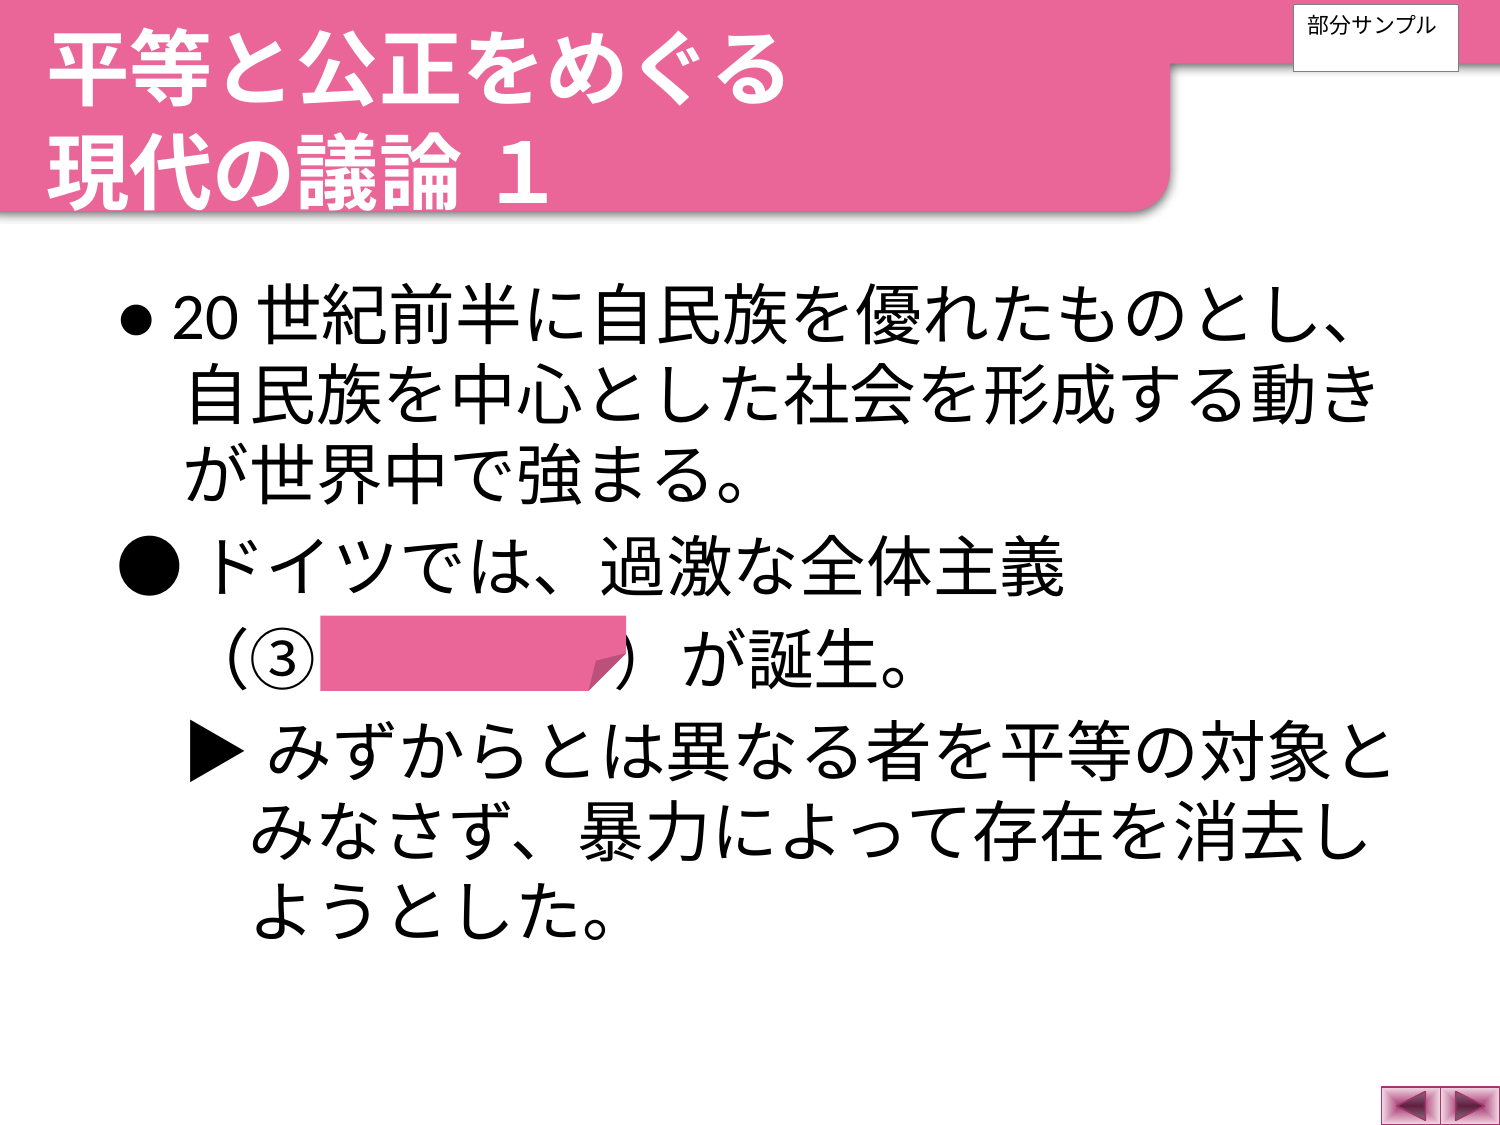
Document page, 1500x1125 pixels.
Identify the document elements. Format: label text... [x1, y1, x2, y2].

text_box [1381, 1086, 1440, 1125]
list ● 20世紀前半に自民族を優れたものとし、自民族を中心とした社会を形成する動きが世界中で強まる。 ●ドイツでは、過激な全体主義 （③ ナチズム ）が誕生。 ▶みずからとは異なる者を平等の対象とみなさず、暴力によって存在を消去しようとした。 [116, 272, 1441, 1087]
text_box 部分サンプル [1293, 4, 1459, 72]
text_box [1440, 1086, 1500, 1125]
text_box [319, 614, 628, 692]
text_box 平等と公正をめぐる 現代の議論 １ [31, 4, 1094, 228]
